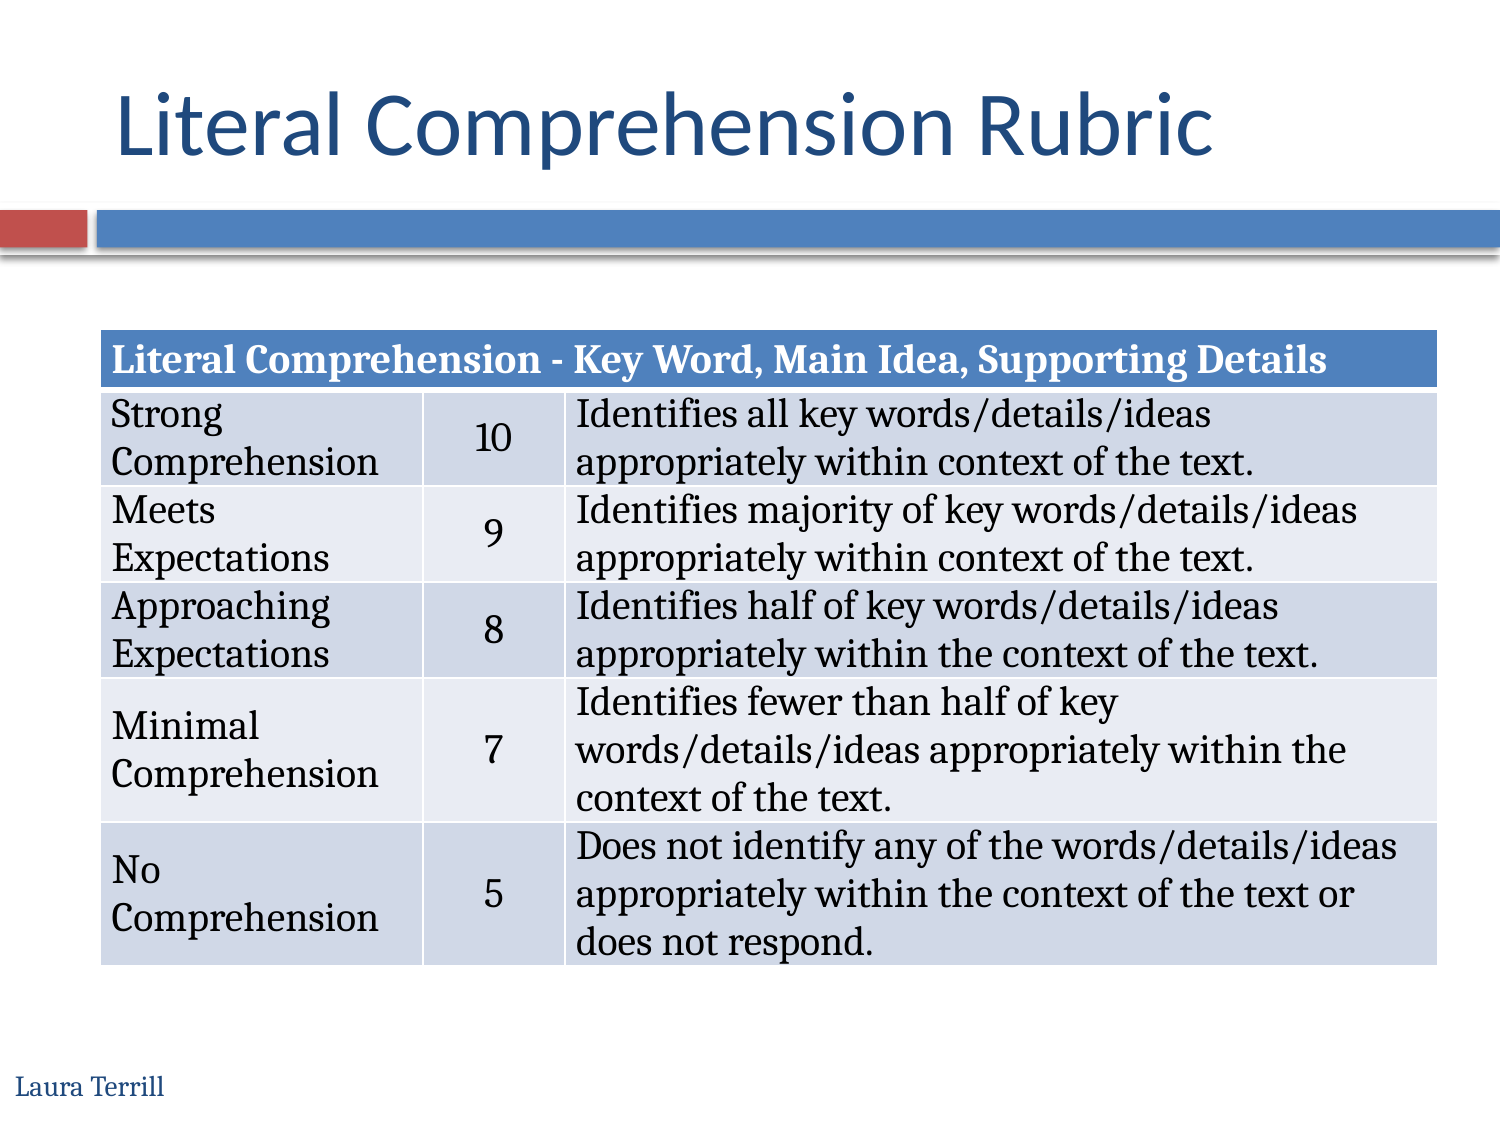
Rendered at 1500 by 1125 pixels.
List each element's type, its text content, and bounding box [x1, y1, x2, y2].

table_cell Does not identify any of the words/details/ideas appropriately within the context of the text or does not respond. [566, 823, 1437, 965]
footer Laura Terrill [0, 1054, 890, 1115]
table_cell Identifies all key words/details/ideas appropriately within context of the text. [566, 393, 1437, 485]
table_cell No Comprehension [101, 823, 422, 965]
table_cell Meets Expectations [101, 487, 422, 581]
title Literal Comprehension Rubric [100, 37, 1438, 200]
table_cell Minimal Comprehension [101, 679, 422, 821]
table_cell Identifies majority of key words/details/ideas appropriately within context of the text. [566, 487, 1437, 581]
table_cell 9 [424, 487, 564, 581]
table_cell Identifies fewer than half of key words/details/ideas appropriately within the context of the text. [566, 679, 1437, 821]
table_cell 7 [424, 679, 564, 821]
table_cell 8 [424, 583, 564, 677]
table_cell Strong Comprehension [101, 393, 422, 485]
table_cell 5 [424, 823, 564, 965]
table_cell Identifies half of key words/details/ideas appropriately within the context of the text. [566, 583, 1437, 677]
table_header Literal Comprehension - Key Word, Main Idea, Supporting Details [101, 330, 1437, 387]
table_cell 10 [424, 393, 564, 485]
table_cell Approaching Expectations [101, 583, 422, 677]
